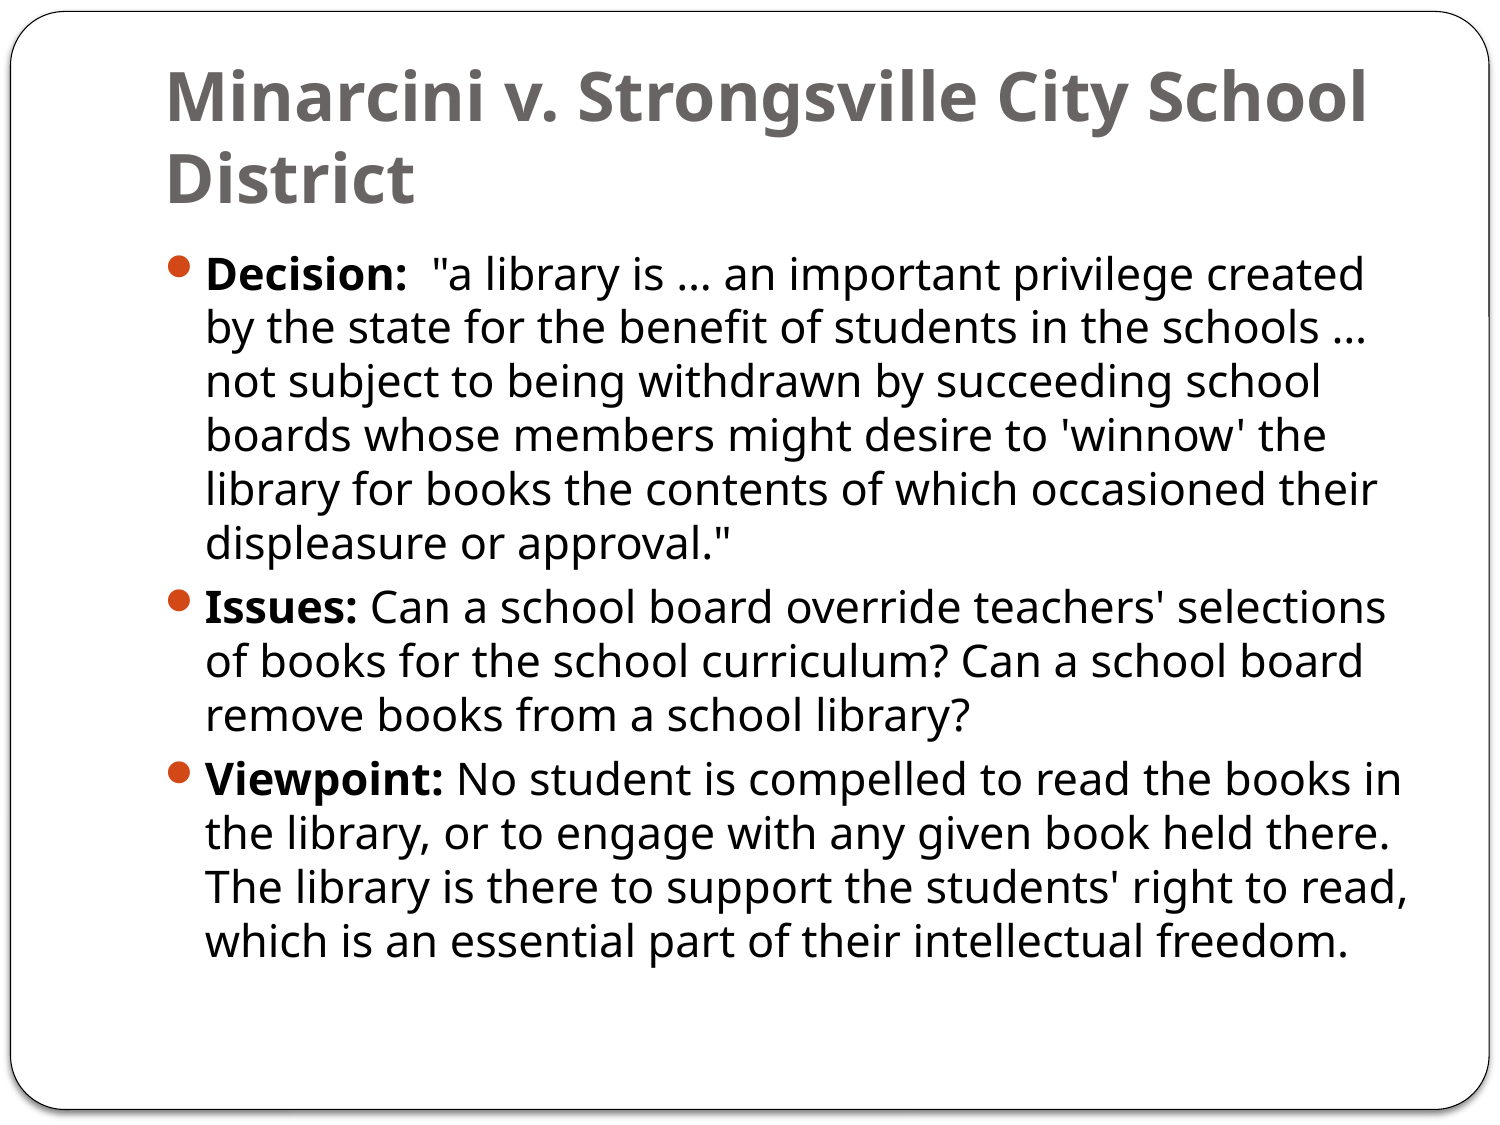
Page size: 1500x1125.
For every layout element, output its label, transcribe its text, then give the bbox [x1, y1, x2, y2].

list Decision: "a library is … an important privilege created by the state for the benefit of students in the schools … not subject to being withdrawn by succeeding school boards whose members might desire to 'winnow' the library for books the contents of which occasioned their displeasure or approval." Issues: Can a school board override teachers' selections of books for the school curriculum? Can a school board remove books from a school library? Viewpoint: No student is compelled to read the books in the library, or to engage with any given book held there. The library is there to support the students' right to read, which is an essential part of their intellectual freedom. [150, 237, 1425, 988]
title Minarcini v. Strongsville City School District [150, 45, 1425, 233]
